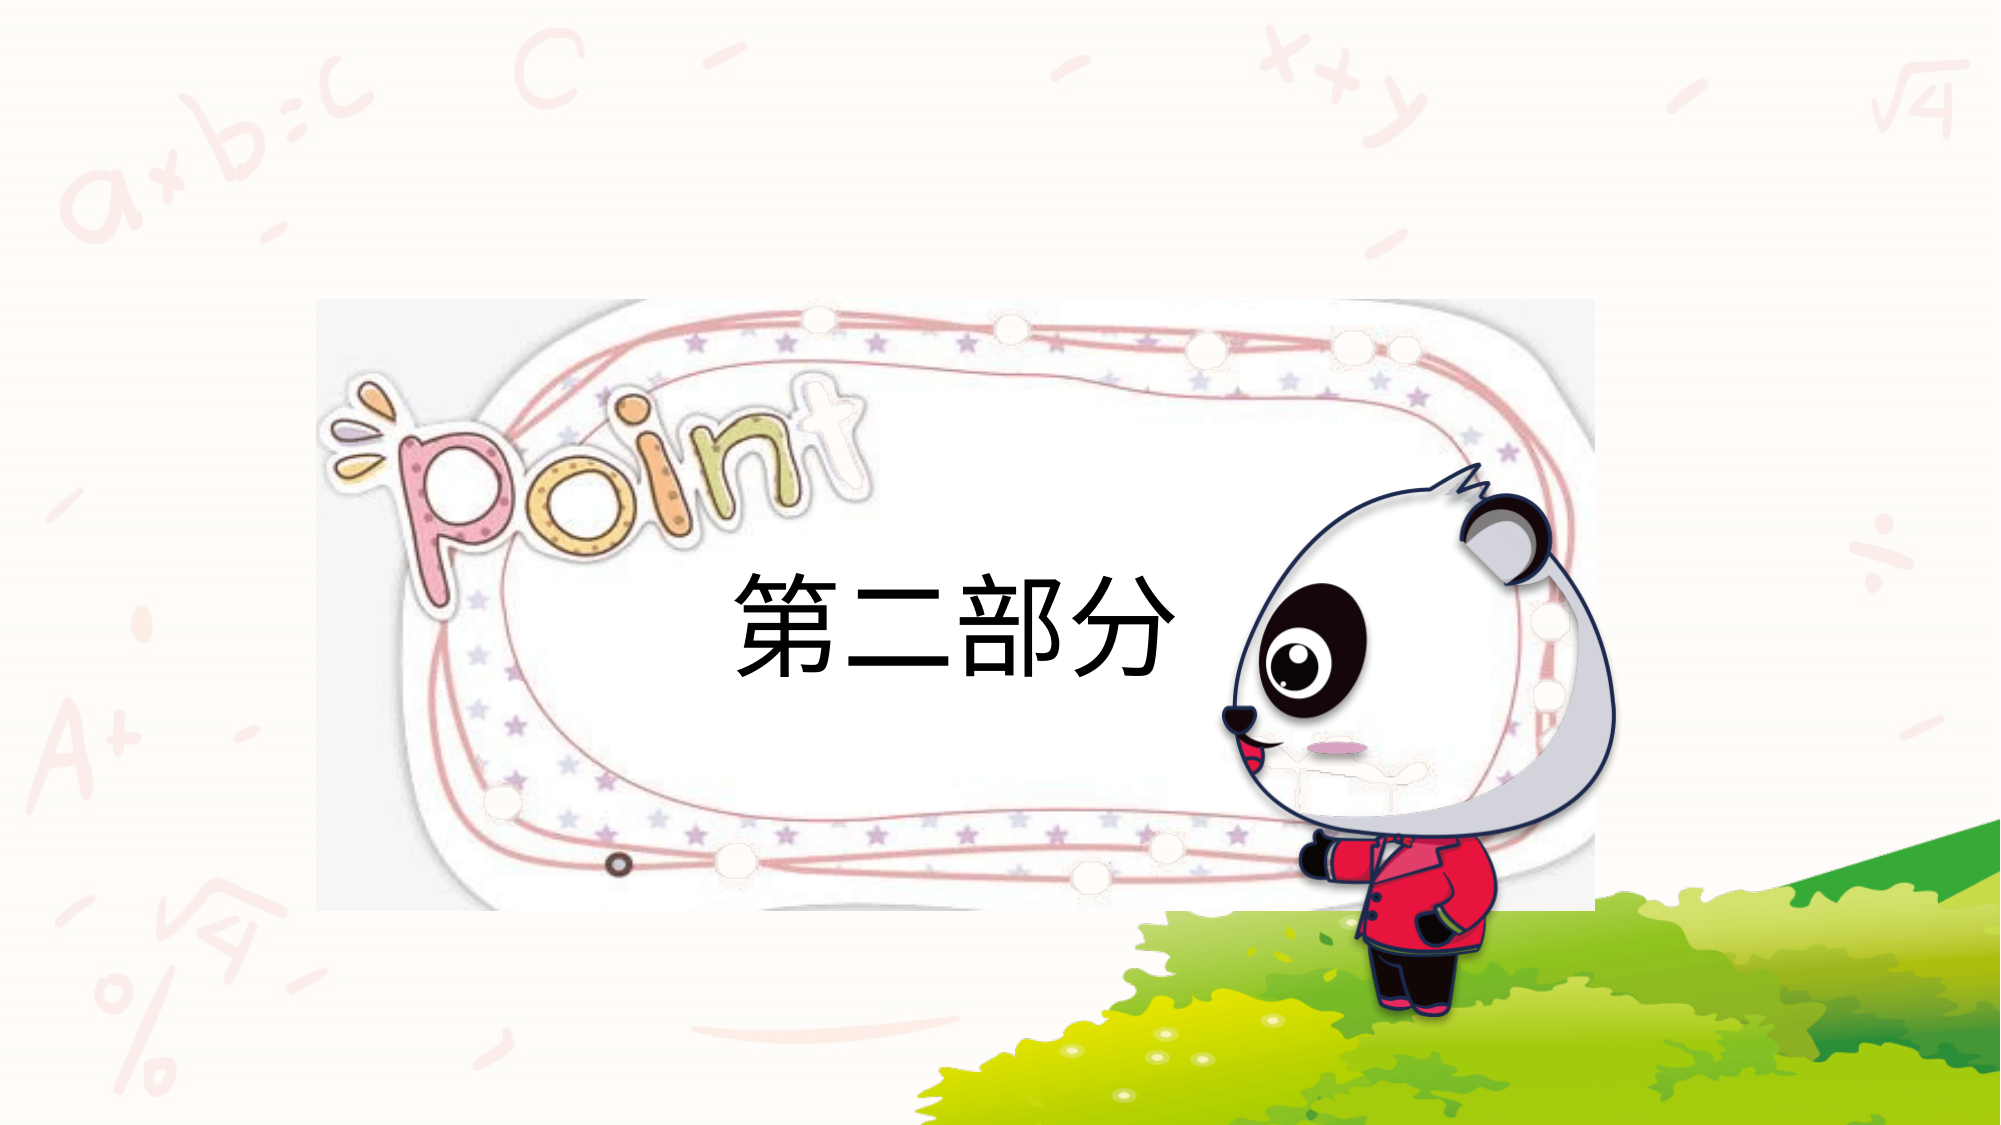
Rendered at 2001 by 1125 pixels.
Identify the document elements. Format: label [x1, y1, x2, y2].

picture [897, 799, 2000, 1125]
text_box [315, 299, 1638, 1017]
